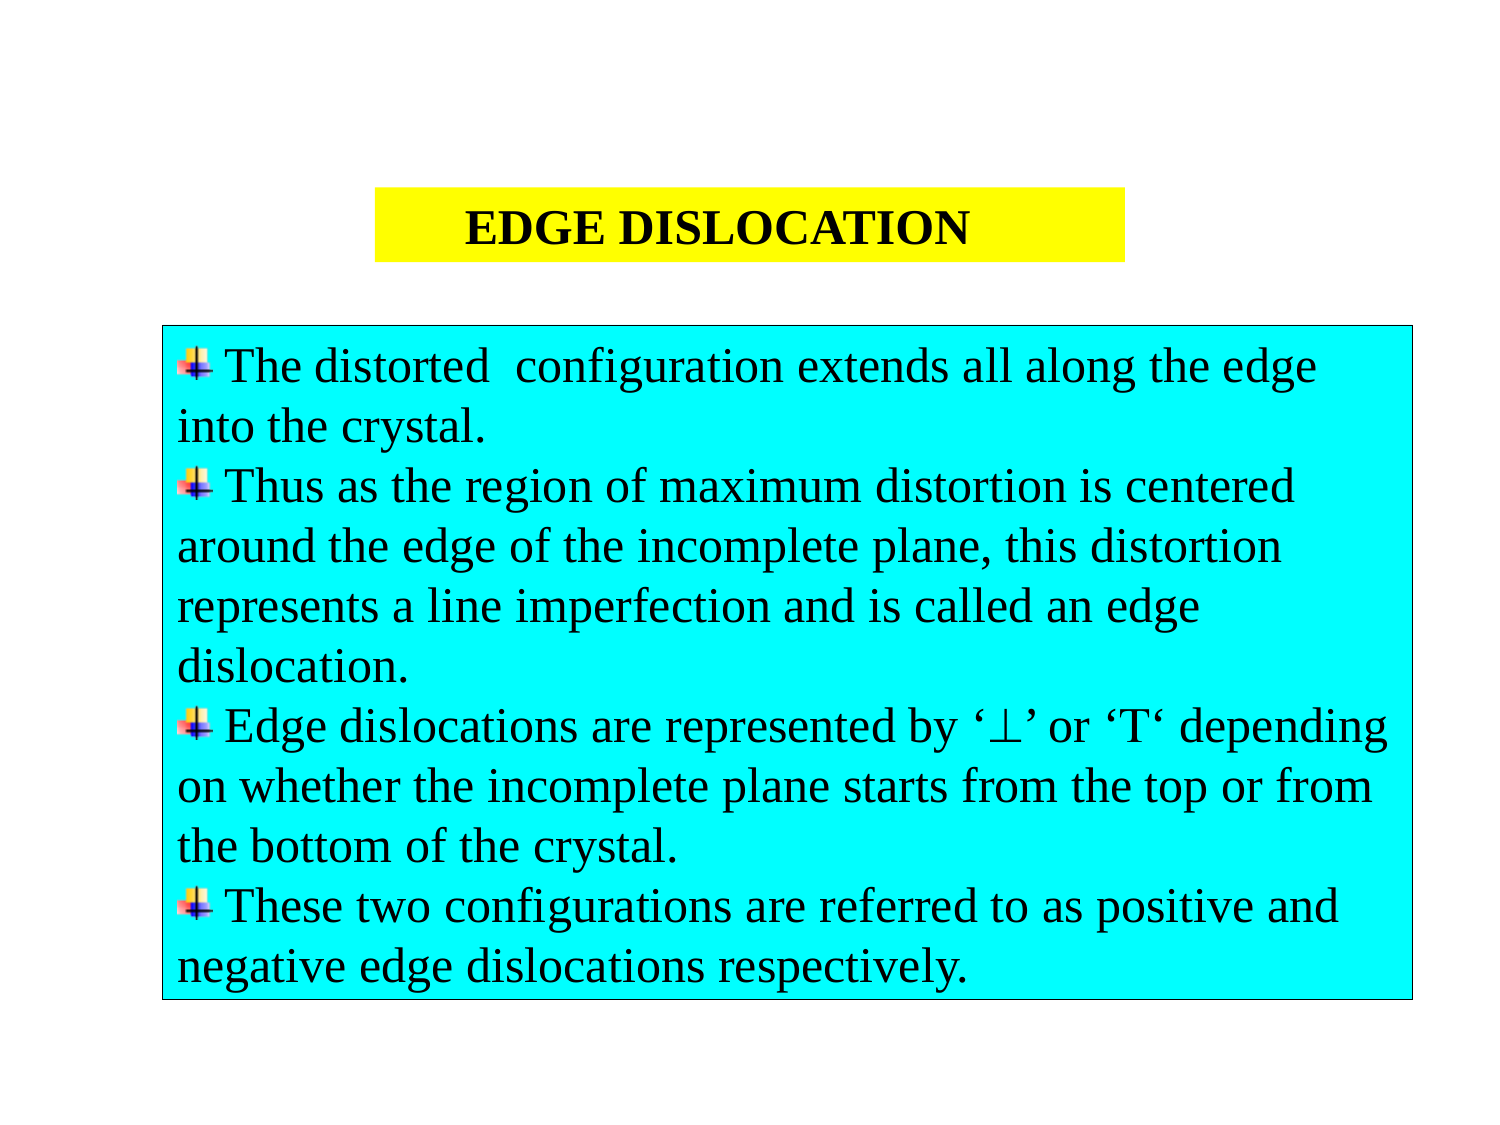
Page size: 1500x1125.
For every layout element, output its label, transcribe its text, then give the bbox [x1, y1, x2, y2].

picture [177, 344, 213, 380]
picture [177, 884, 213, 920]
text_box The distorted configuration extends all along the edge into the crystal. Thus as the region of maximum distortion is centered around the edge of the incomplete plane, this distortion represents a line imperfection and is called an edge dislocation. Edge dislocations are represented by ‘’ or ‘‘ depending on whether the incomplete plane starts from the top or from the bottom of the crystal. These two configurations are referred to as positive and negative edge dislocations respectively. [162, 324, 1413, 1000]
picture [177, 464, 213, 500]
picture [177, 704, 213, 740]
text_box EDGE DISLOCATION [374, 187, 1125, 263]
